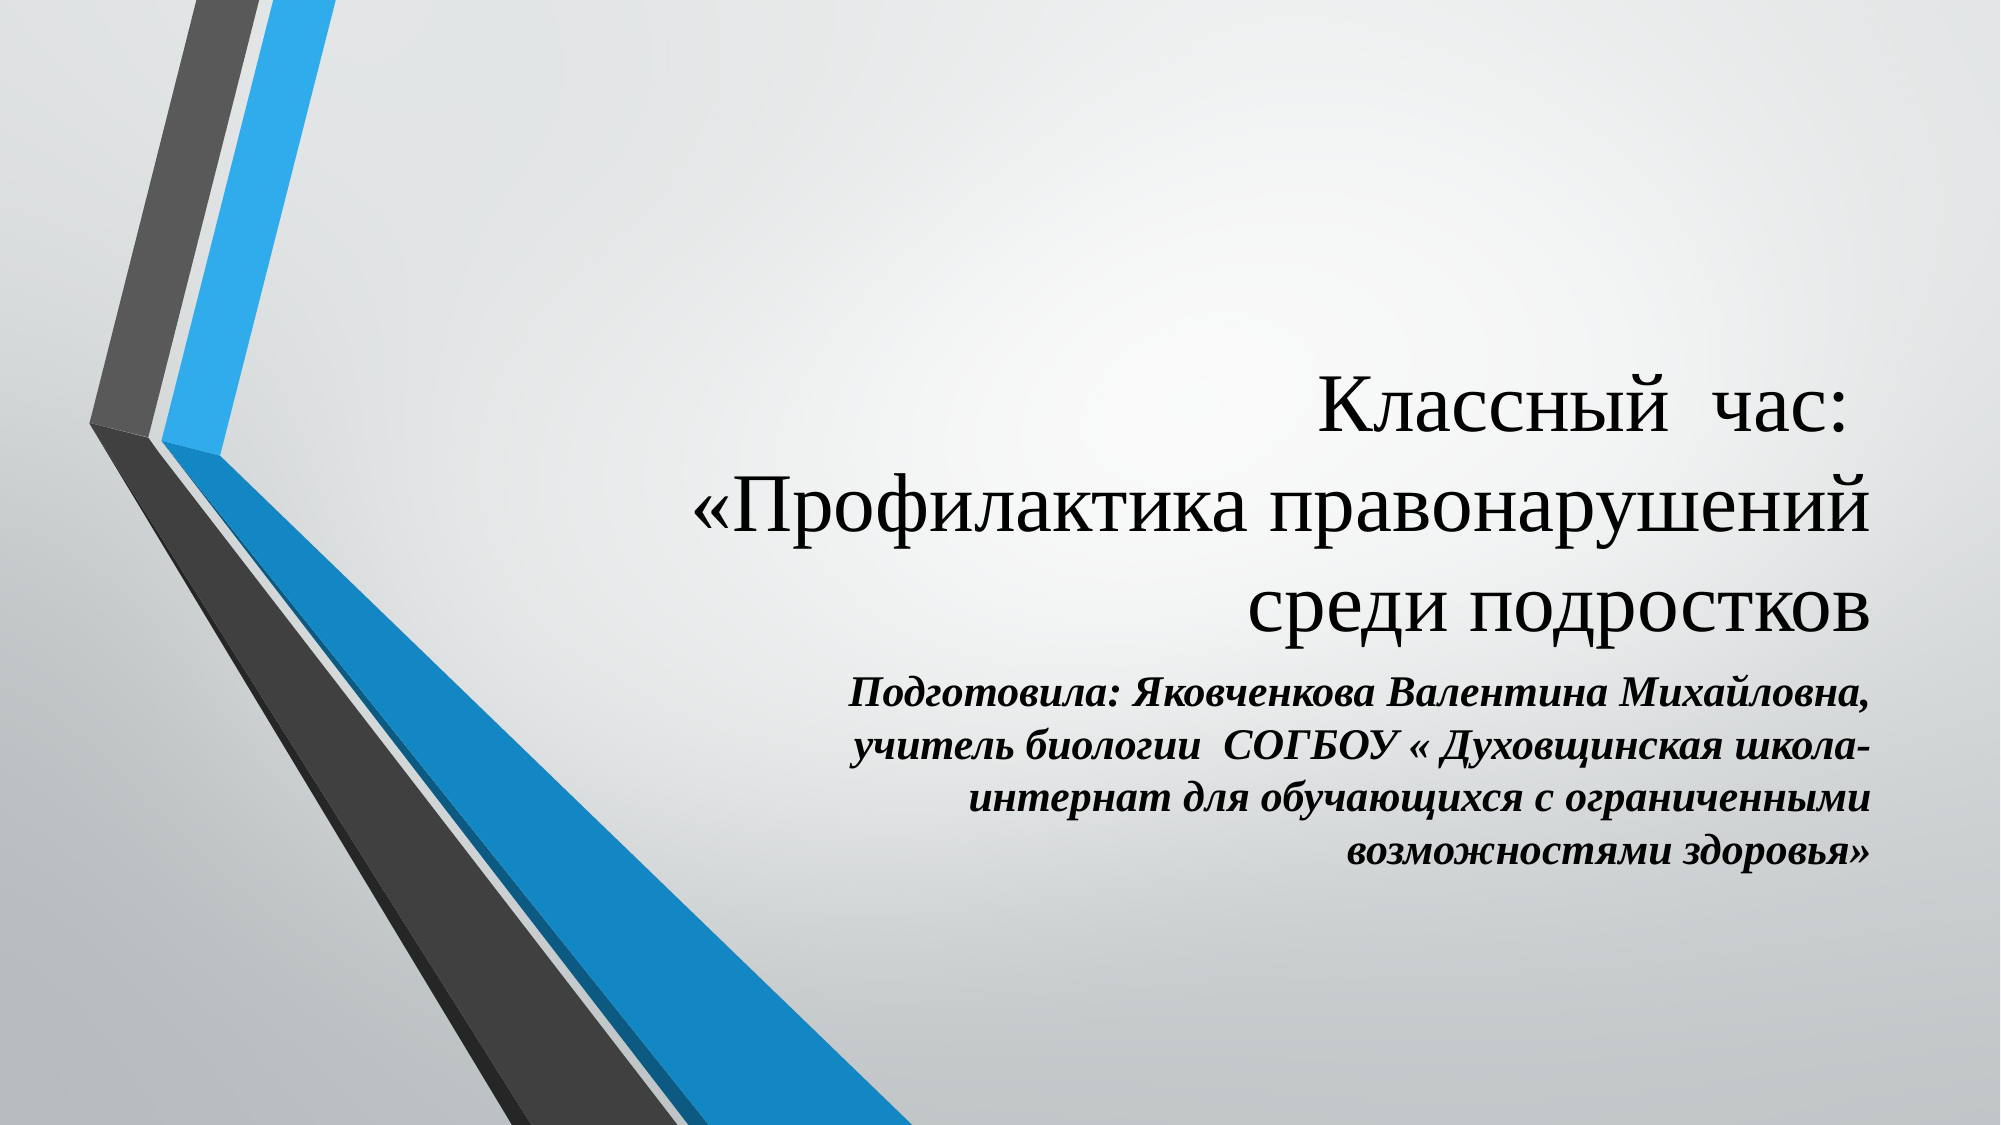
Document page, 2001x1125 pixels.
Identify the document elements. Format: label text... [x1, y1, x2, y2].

subtitle Подготовила: Яковченкова Валентина Михайловна, учитель биологии СОГБОУ « Духовщинская школа-интернат для обучающихся с ограниченными возможностями здоровья» [740, 655, 1887, 884]
title Классный час: «Профилактика правонарушений среди подростков [480, 226, 1887, 656]
